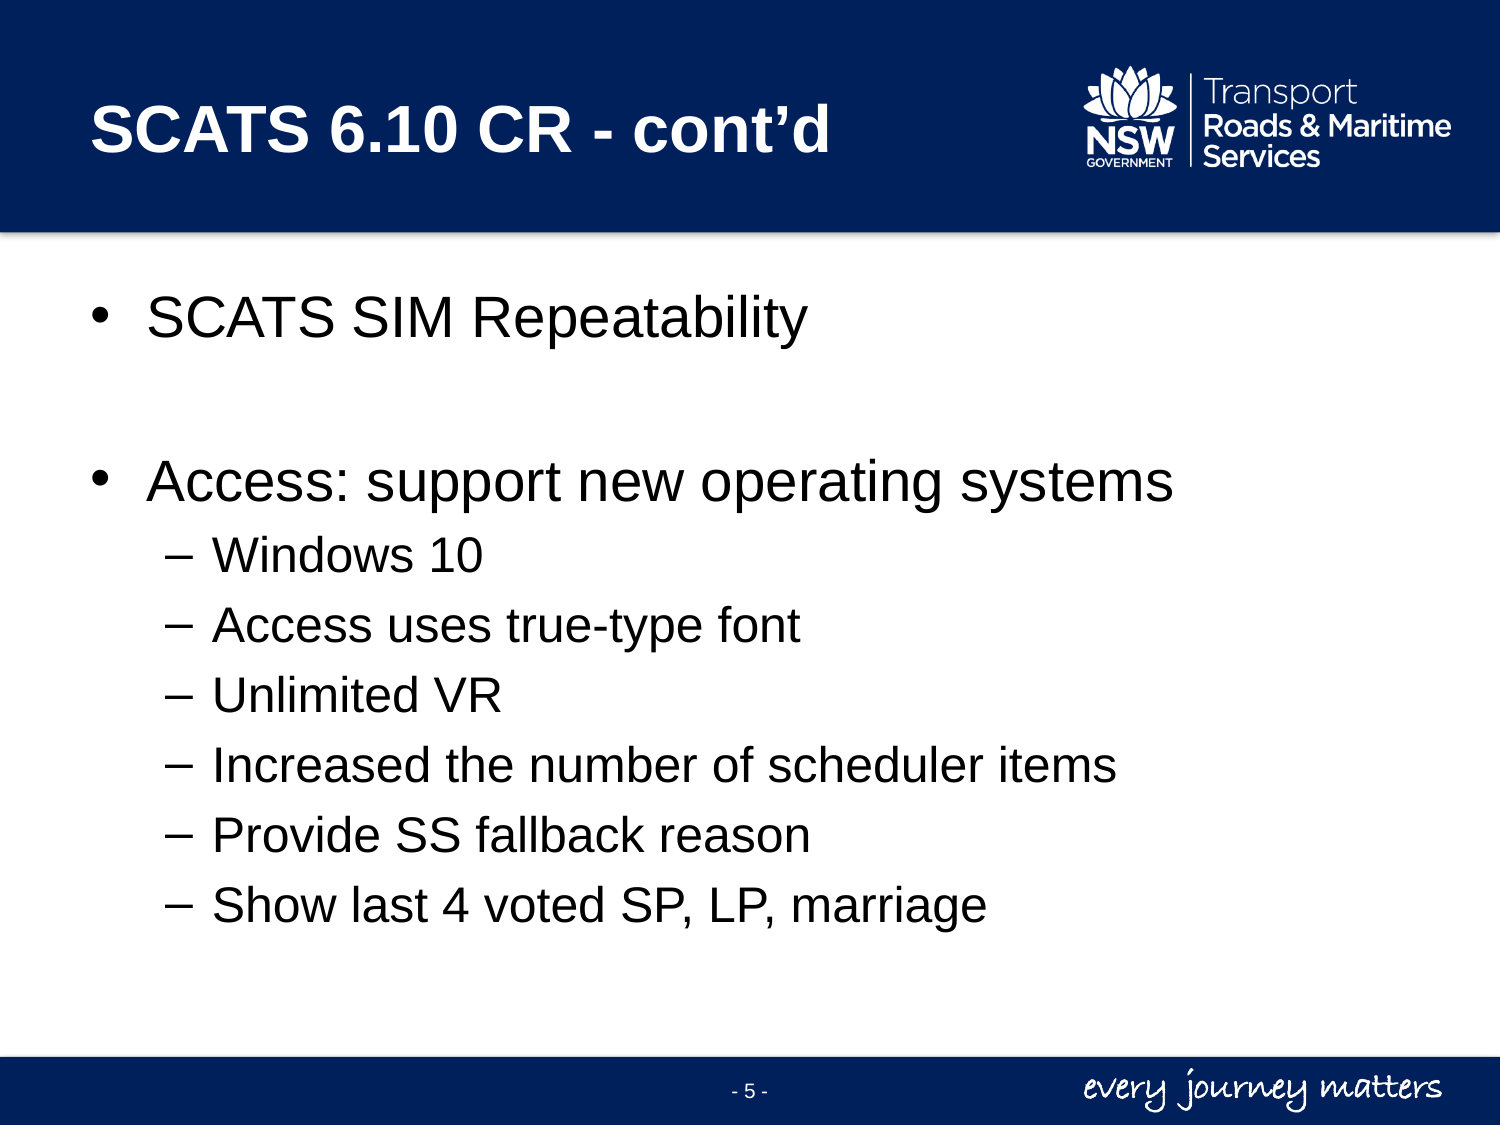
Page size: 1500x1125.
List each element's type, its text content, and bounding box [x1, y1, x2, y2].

list SCATS SIM Repeatability Access: support new operating systems Windows 10 Access uses true-type font Unlimited VR Increased the number of scheduler items Provide SS fallback reason Show last 4 voted SP, LP, marriage [75, 271, 1425, 1015]
picture [1083, 64, 1451, 168]
title SCATS 6.10 CR - cont’d [75, 31, 1025, 220]
picture [1084, 1068, 1442, 1113]
